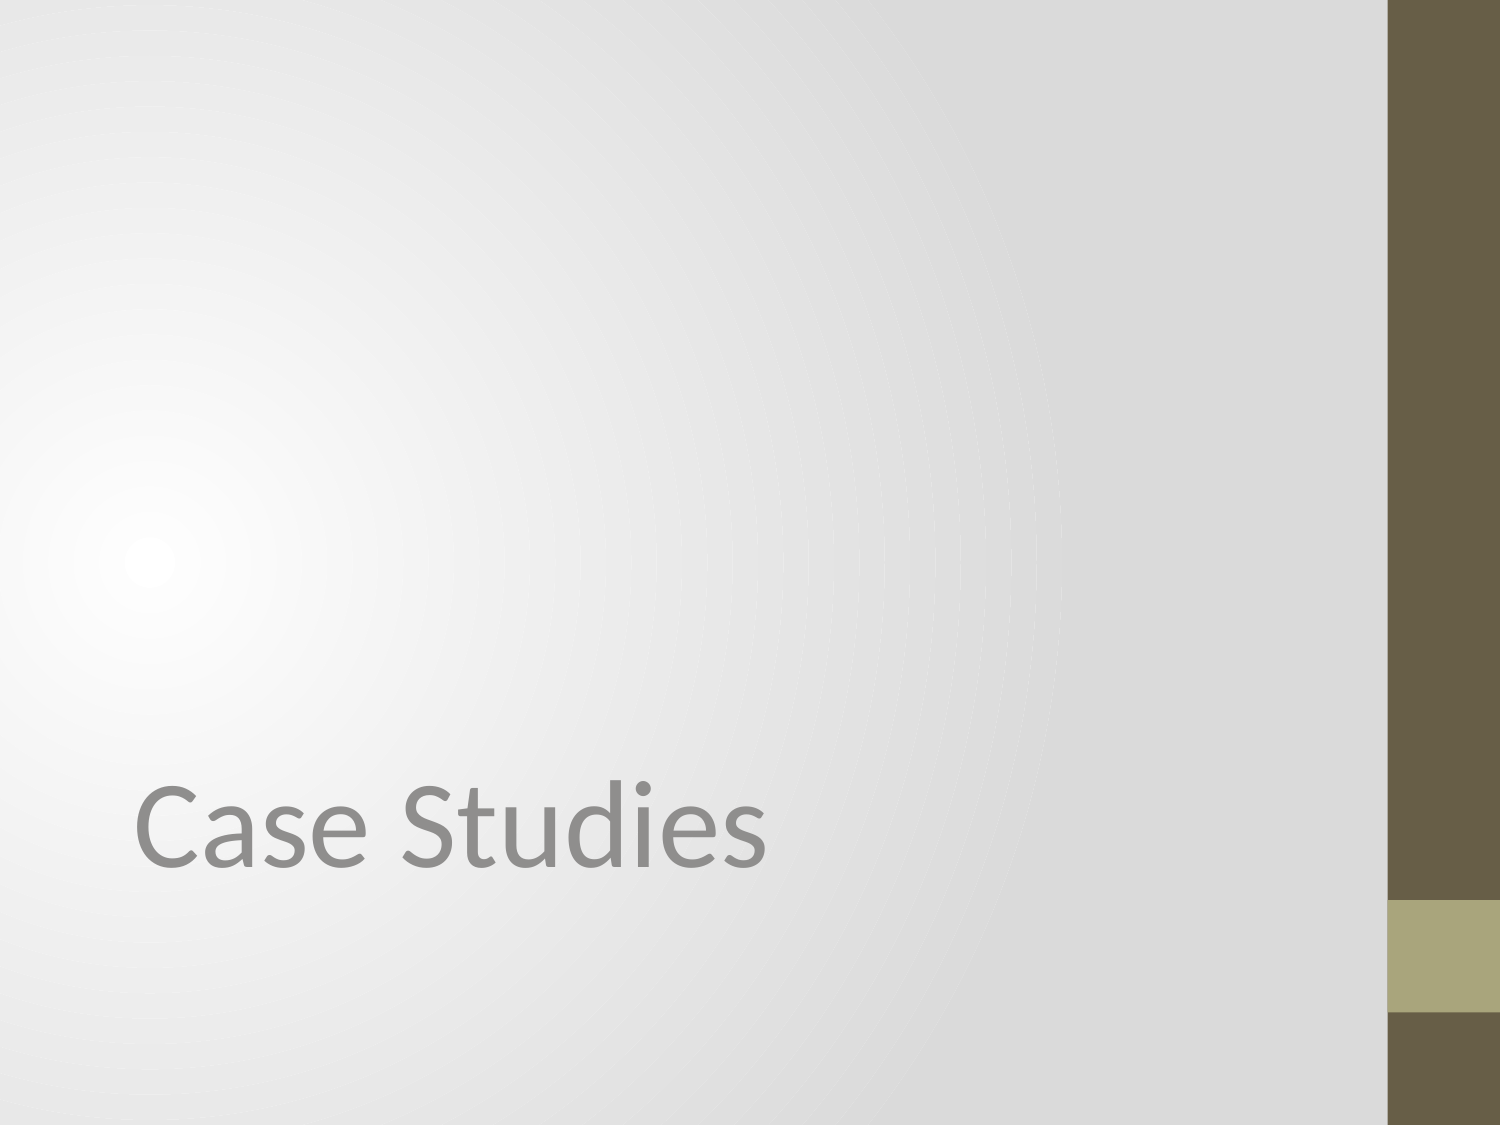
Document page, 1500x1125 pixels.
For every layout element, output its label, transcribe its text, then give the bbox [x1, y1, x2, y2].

list Case Studies [118, 632, 1125, 900]
